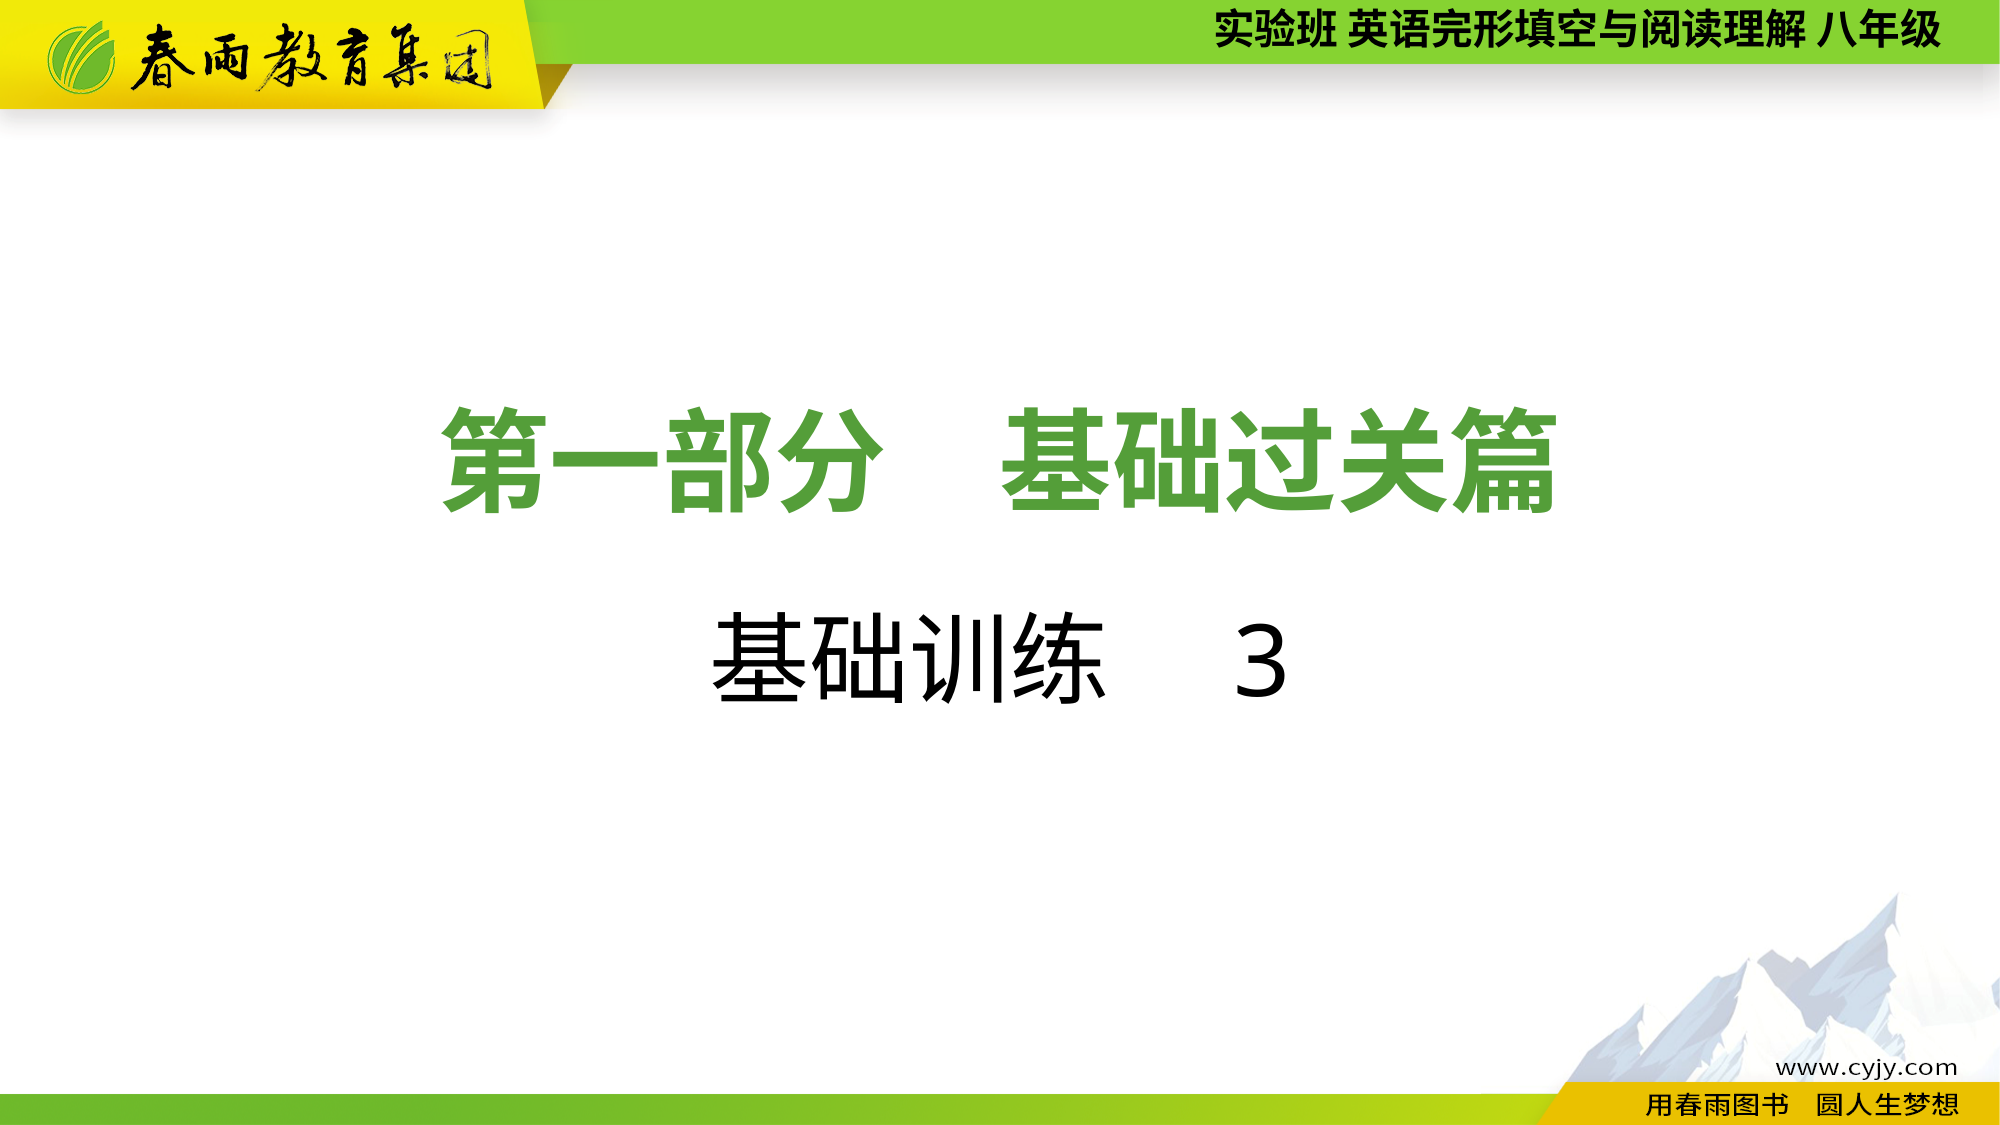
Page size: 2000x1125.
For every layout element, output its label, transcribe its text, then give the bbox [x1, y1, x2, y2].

picture [0, 0, 2000, 1125]
text_box 第一部分 基础过关篇 [54, 316, 1946, 528]
text_box 基础训练 3 [54, 528, 1946, 724]
